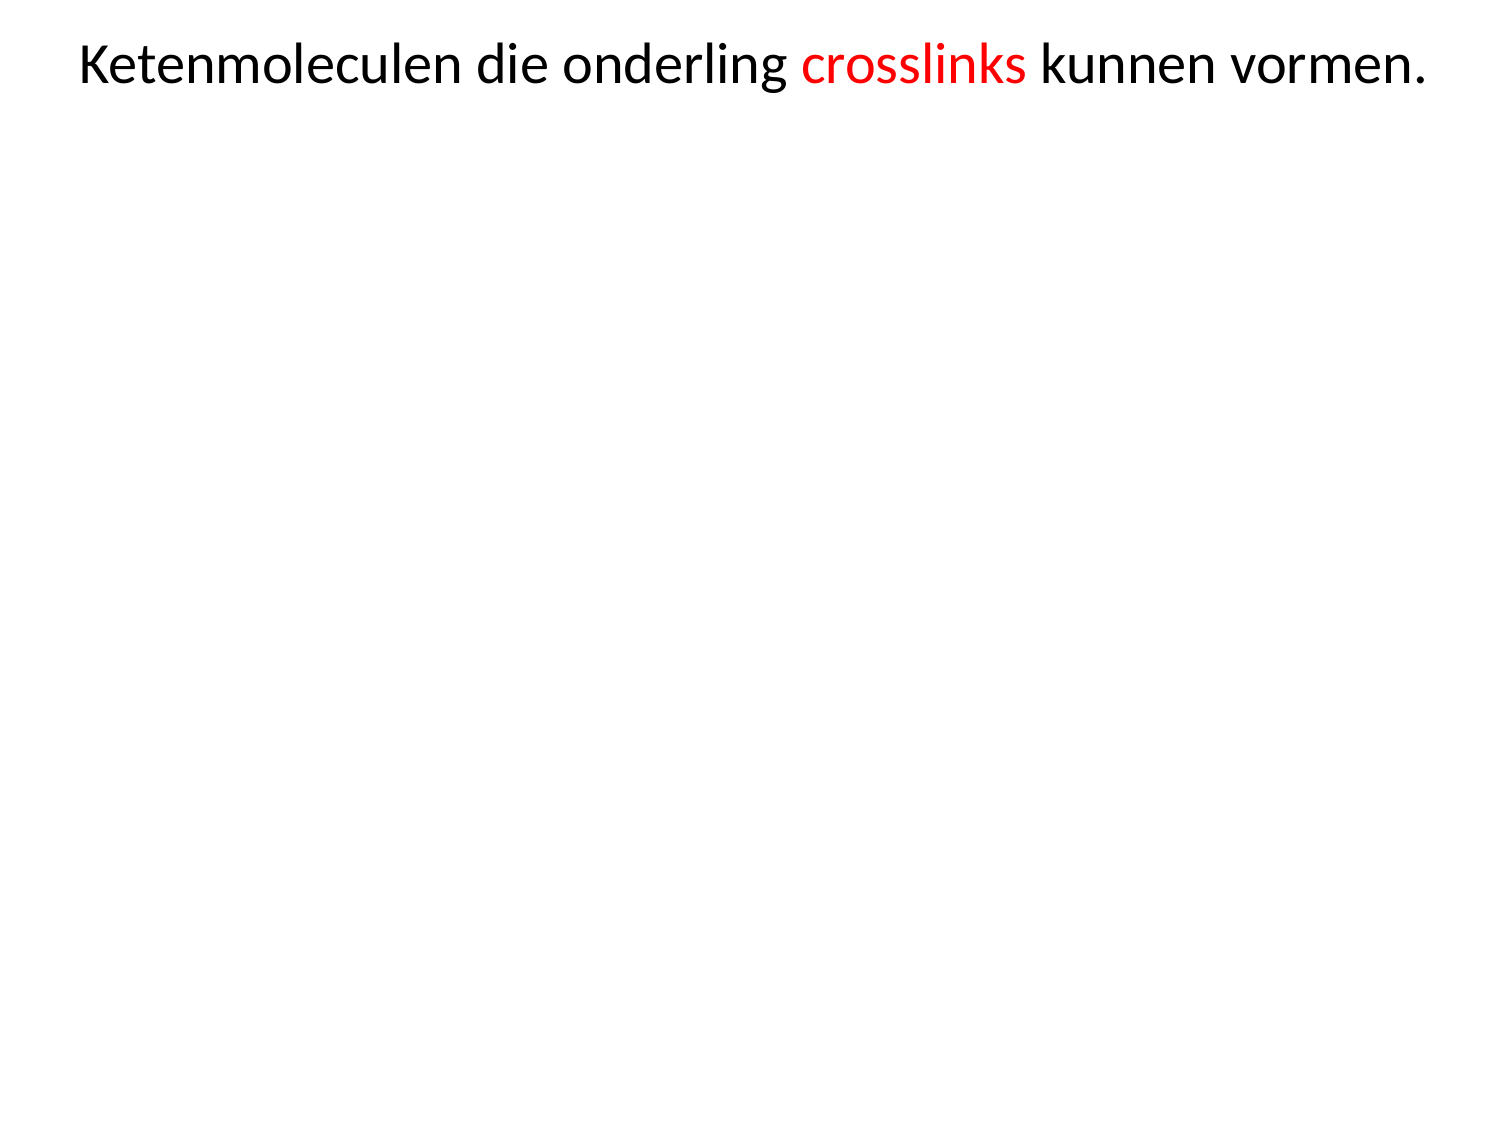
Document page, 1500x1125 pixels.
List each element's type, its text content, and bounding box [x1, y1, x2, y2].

text_box Ketenmoleculen die onderling crosslinks kunnen vormen. [24, 17, 1466, 103]
